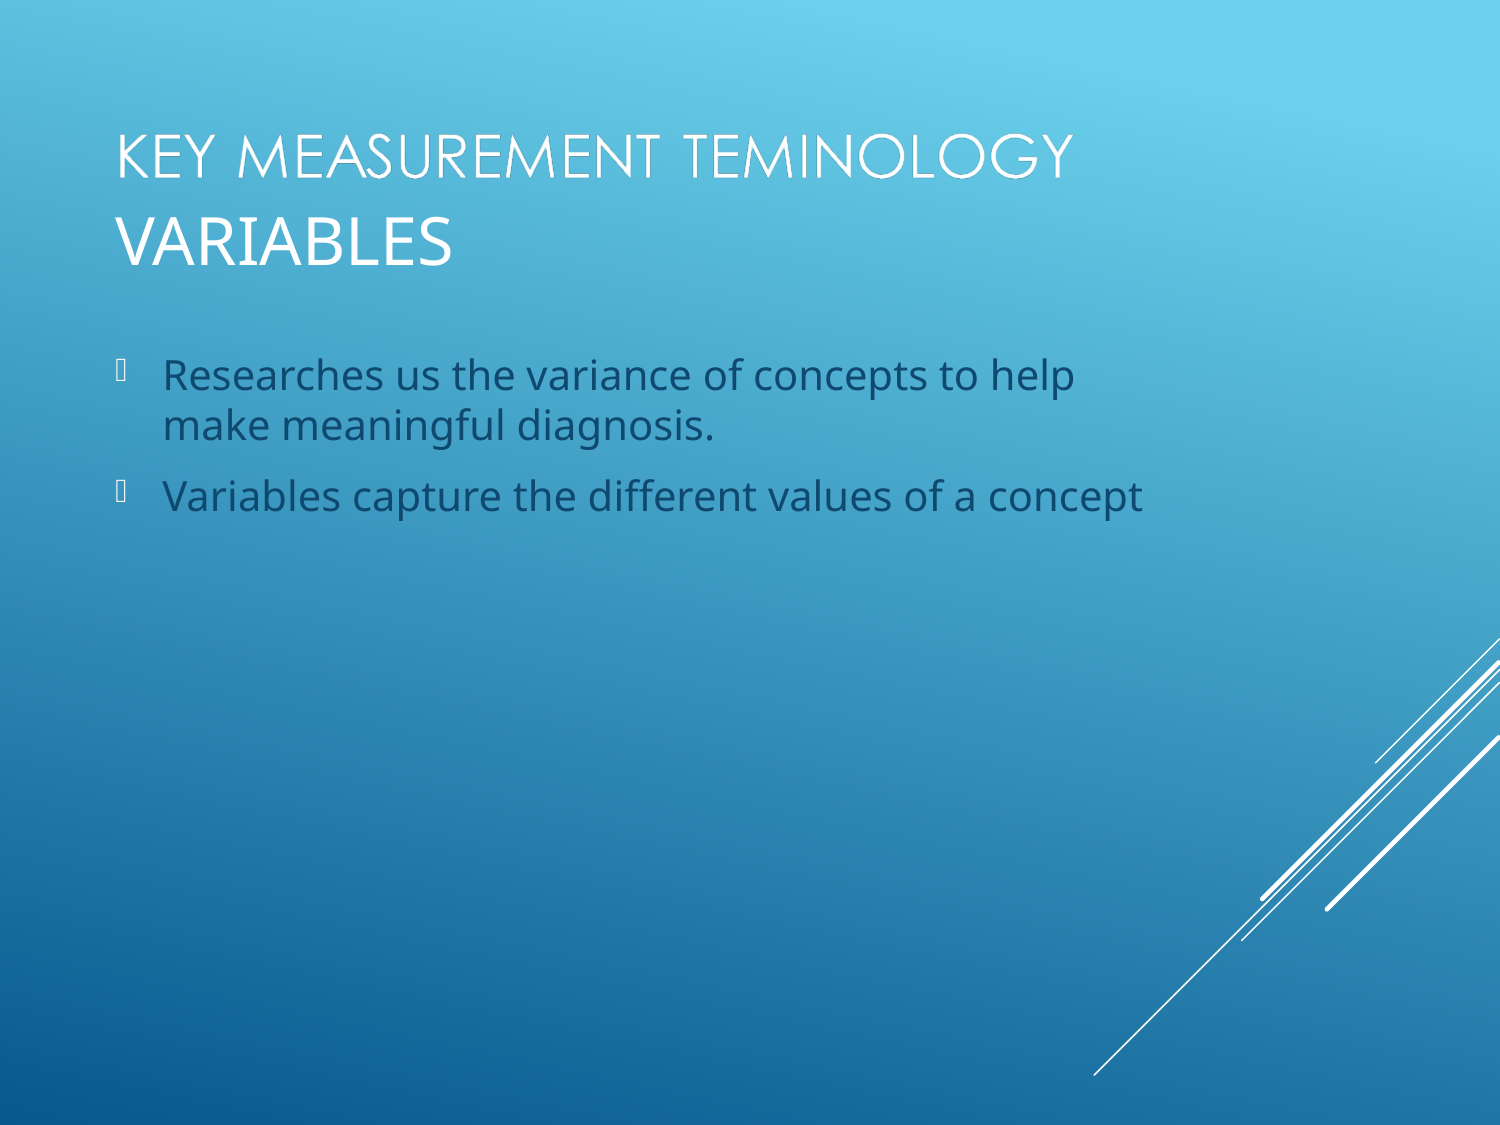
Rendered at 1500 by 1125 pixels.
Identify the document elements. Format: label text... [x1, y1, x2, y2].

list Researches us the variance of concepts to help make meaningful diagnosis. Variables capture the different values of a concept [100, 317, 1176, 744]
picture [78, 66, 1176, 317]
